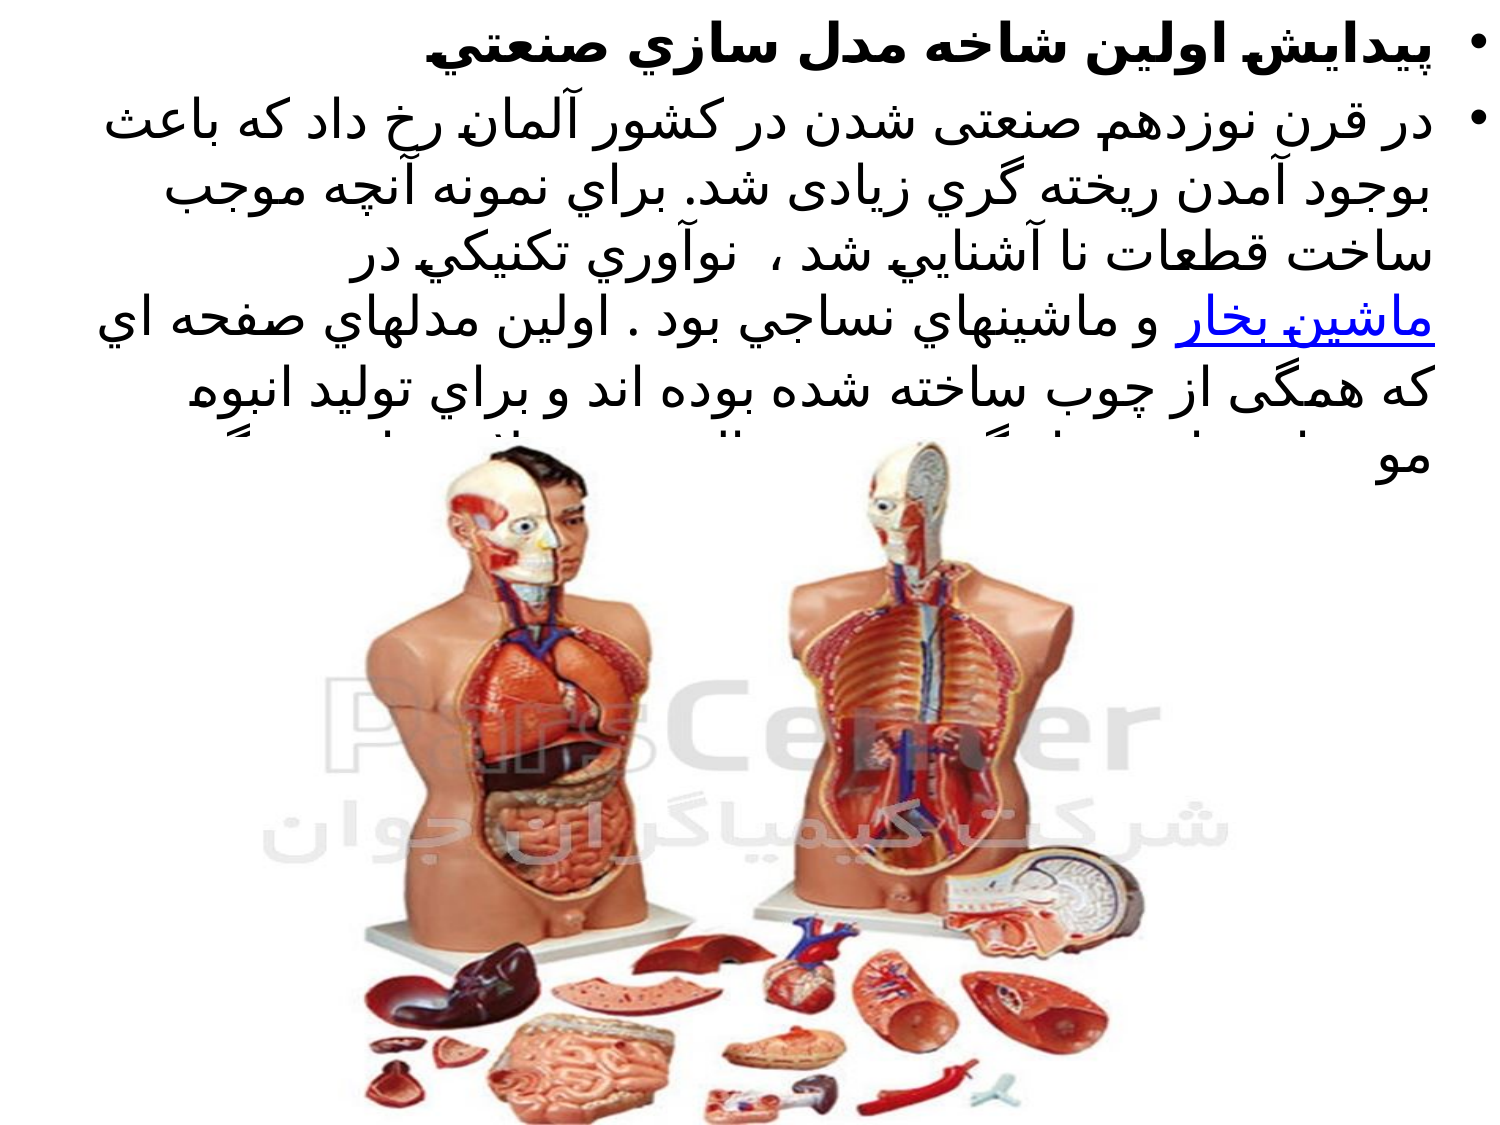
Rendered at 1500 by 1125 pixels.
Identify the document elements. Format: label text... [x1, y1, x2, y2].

list پیدایش اولين شاخه مدل سازي صنعتي در قرن نوزدهم صنعتی شدن در کشور آلمان رخ داد که باعث بوجود آمدن ريخته گري زیادی شد. براي نمونه آنچه موجب ساخت قطعات نا آشنايي شد ، نوآوري تكنيكي در ماشين بخار و ماشينهاي نساجي بود . اولين مدلهاي صفحه اي كه همگی از چوب ساخته شده بوده اند و براي توليد انبوه مورد استفاده قرار گرفتند به سال۱۸۲۷ميلادي باز می گردد. [75, 0, 1500, 500]
picture [112, 437, 1376, 1125]
